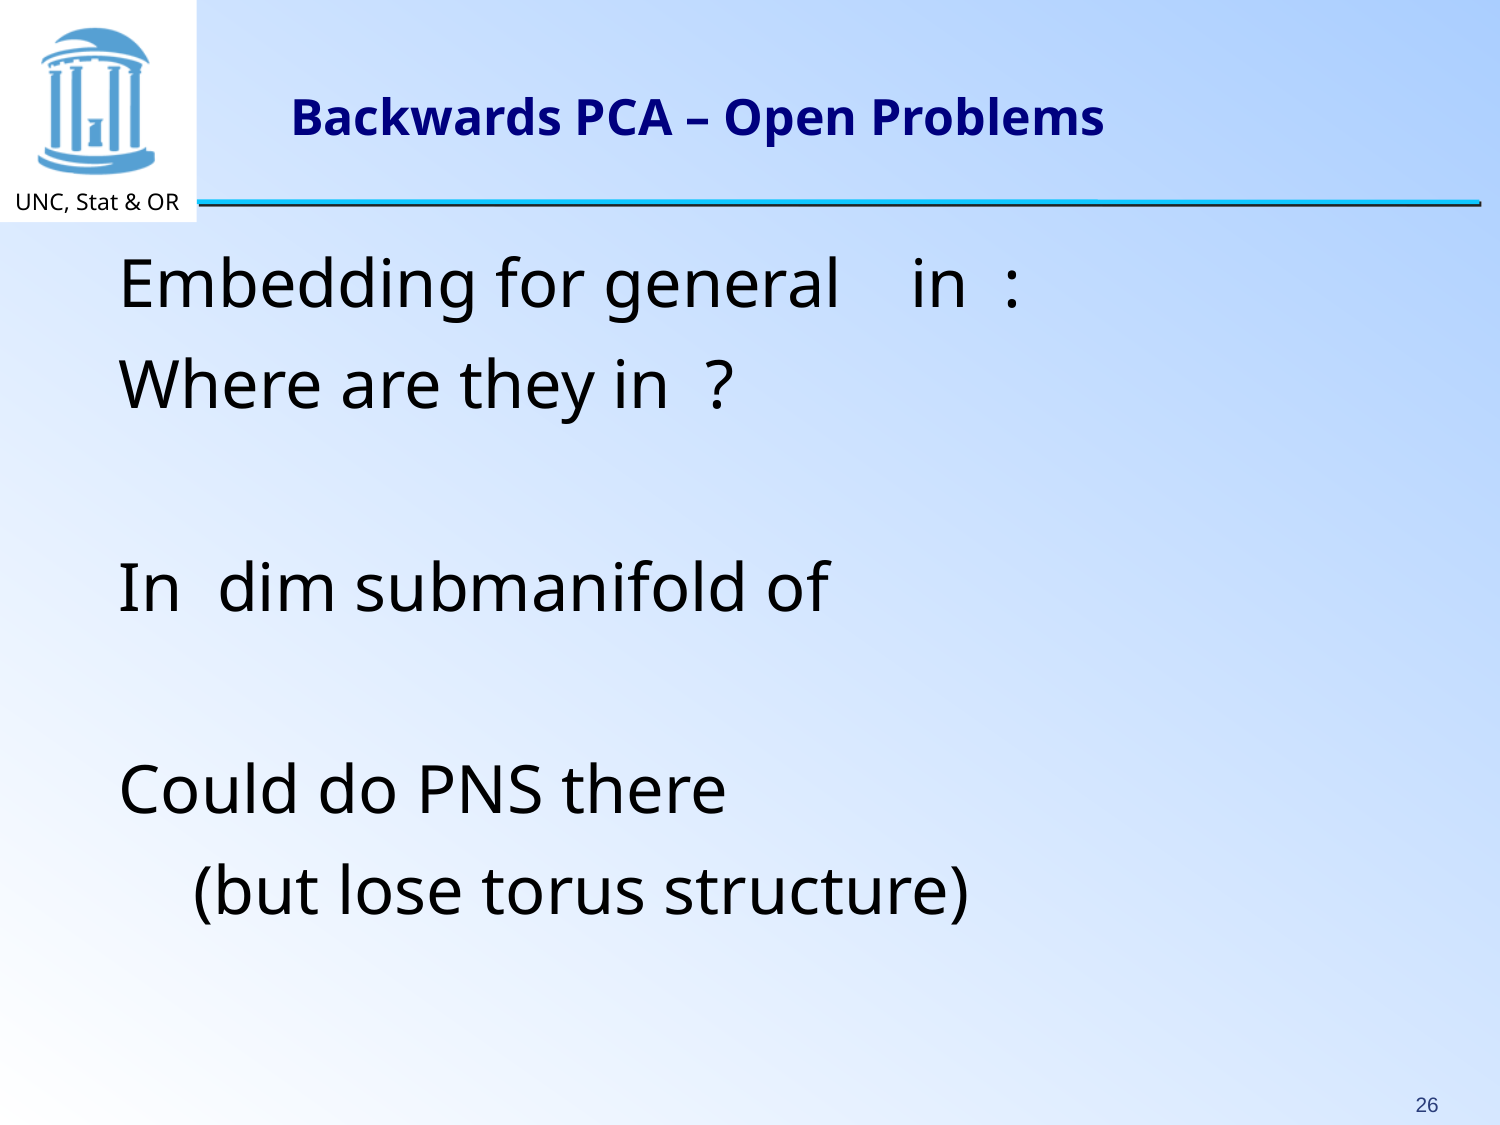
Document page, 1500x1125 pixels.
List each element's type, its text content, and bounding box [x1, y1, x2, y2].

picture [14, 7, 189, 189]
title Backwards PCA – Open Problems [275, 75, 1448, 156]
